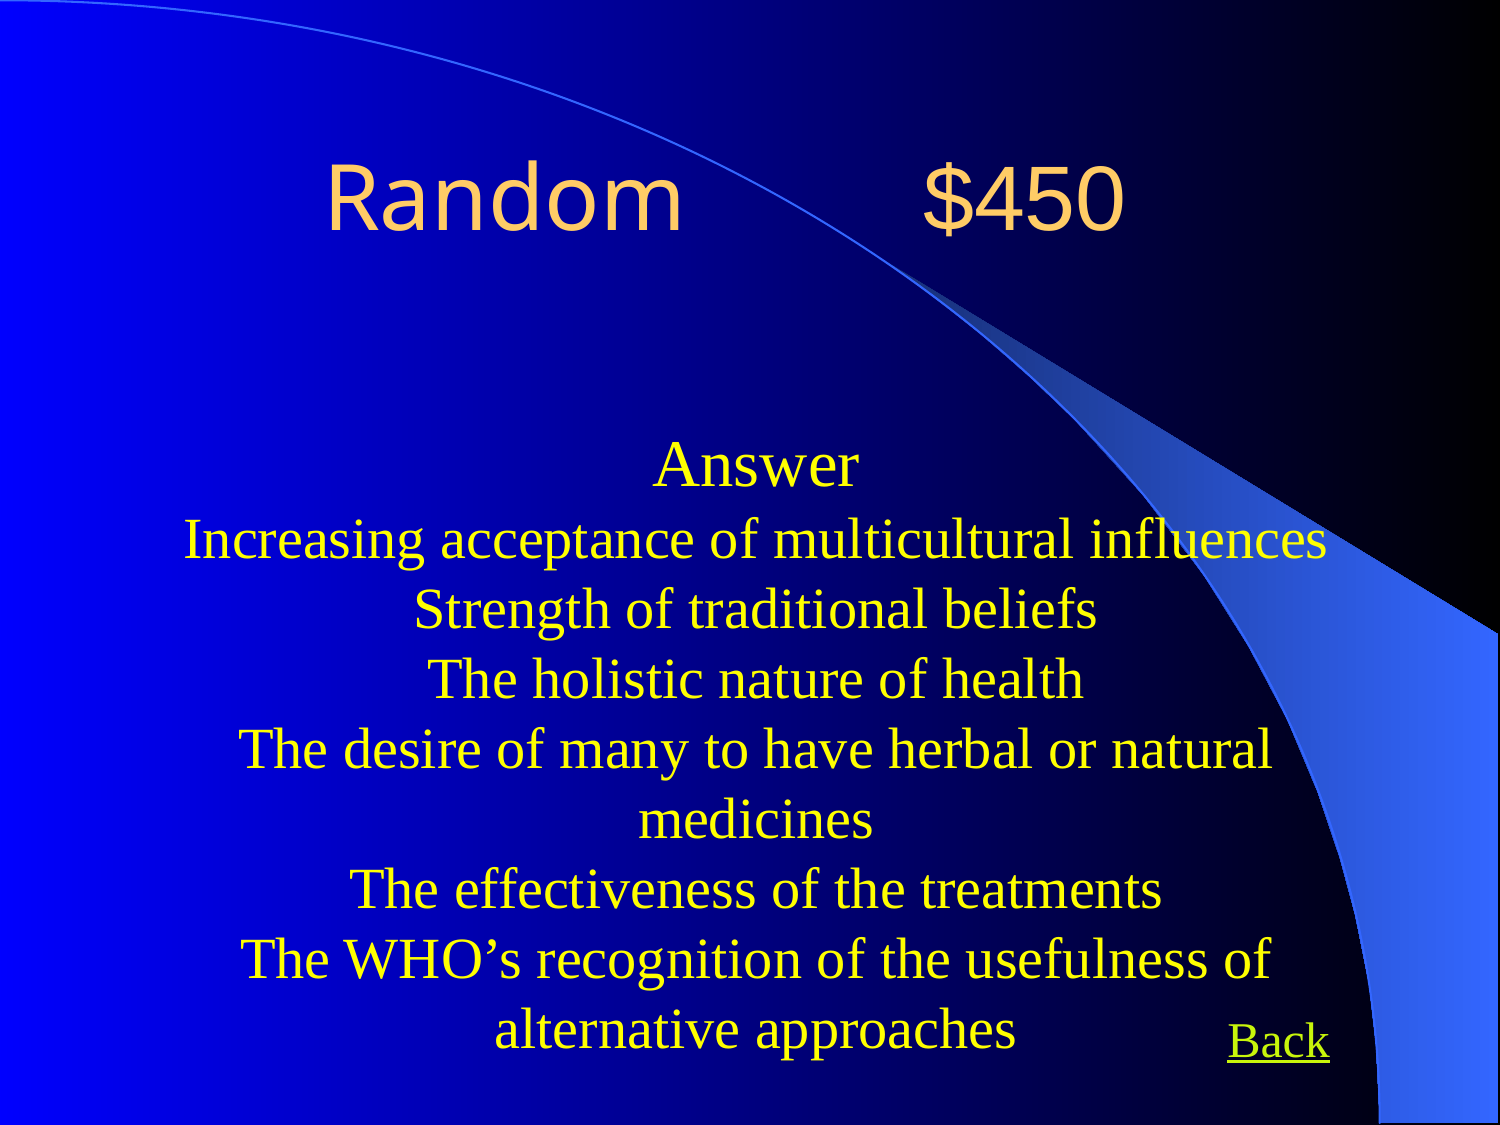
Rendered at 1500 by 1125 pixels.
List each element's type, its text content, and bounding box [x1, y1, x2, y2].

text_box Back [1212, 999, 1438, 1075]
title Random $450 [87, 99, 1363, 288]
text_box Answer Increasing acceptance of multicultural influences Strength of traditional beliefs The holistic nature of health The desire of many to have herbal or natural medicines The effectiveness of the treatments The WHO’s recognition of the usefulness of alternative approaches [99, 412, 1413, 1125]
